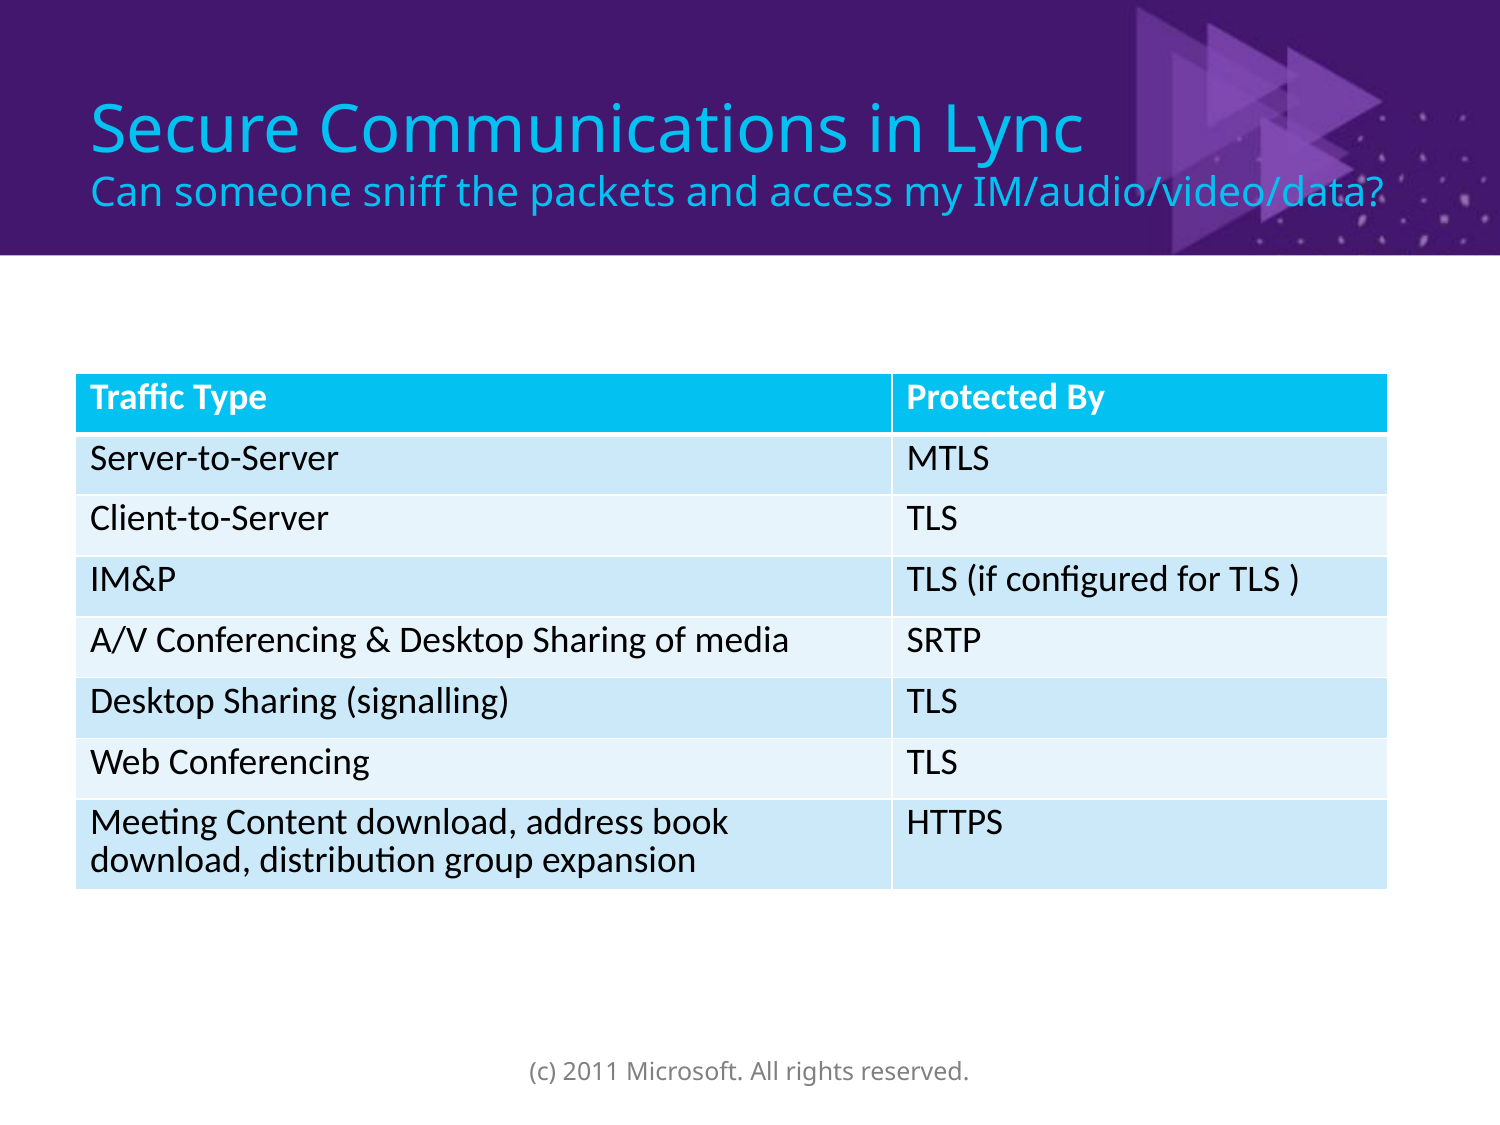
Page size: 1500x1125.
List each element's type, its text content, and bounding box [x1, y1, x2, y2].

table_cell TLS [893, 739, 1387, 798]
table_cell Desktop Sharing (signalling) [76, 678, 891, 738]
table_cell Web Conferencing [76, 739, 891, 798]
title Secure Communications in Lync Can someone sniff the packets and access my IM/audio/video/data? [75, 56, 1425, 244]
table_cell TLS (if configured for TLS ) [893, 557, 1387, 616]
table_cell SRTP [893, 618, 1387, 677]
table_cell HTTPS [893, 800, 1387, 889]
table_cell TLS [893, 496, 1387, 555]
table_cell TLS [893, 678, 1387, 738]
table_header Protected By [893, 374, 1387, 432]
picture [0, 0, 1500, 255]
table_cell Meeting Content download, address book download, distribution group expansion [76, 800, 891, 889]
table_header Traffic Type [76, 374, 891, 432]
table_cell IM&P [76, 557, 891, 616]
table_cell Server-to-Server [76, 437, 891, 494]
table_cell A/V Conferencing & Desktop Sharing of media [76, 618, 891, 677]
footer (c) 2011 Microsoft. All rights reserved. [512, 1042, 988, 1103]
table_cell MTLS [893, 437, 1387, 494]
table_cell Client-to-Server [76, 496, 891, 555]
